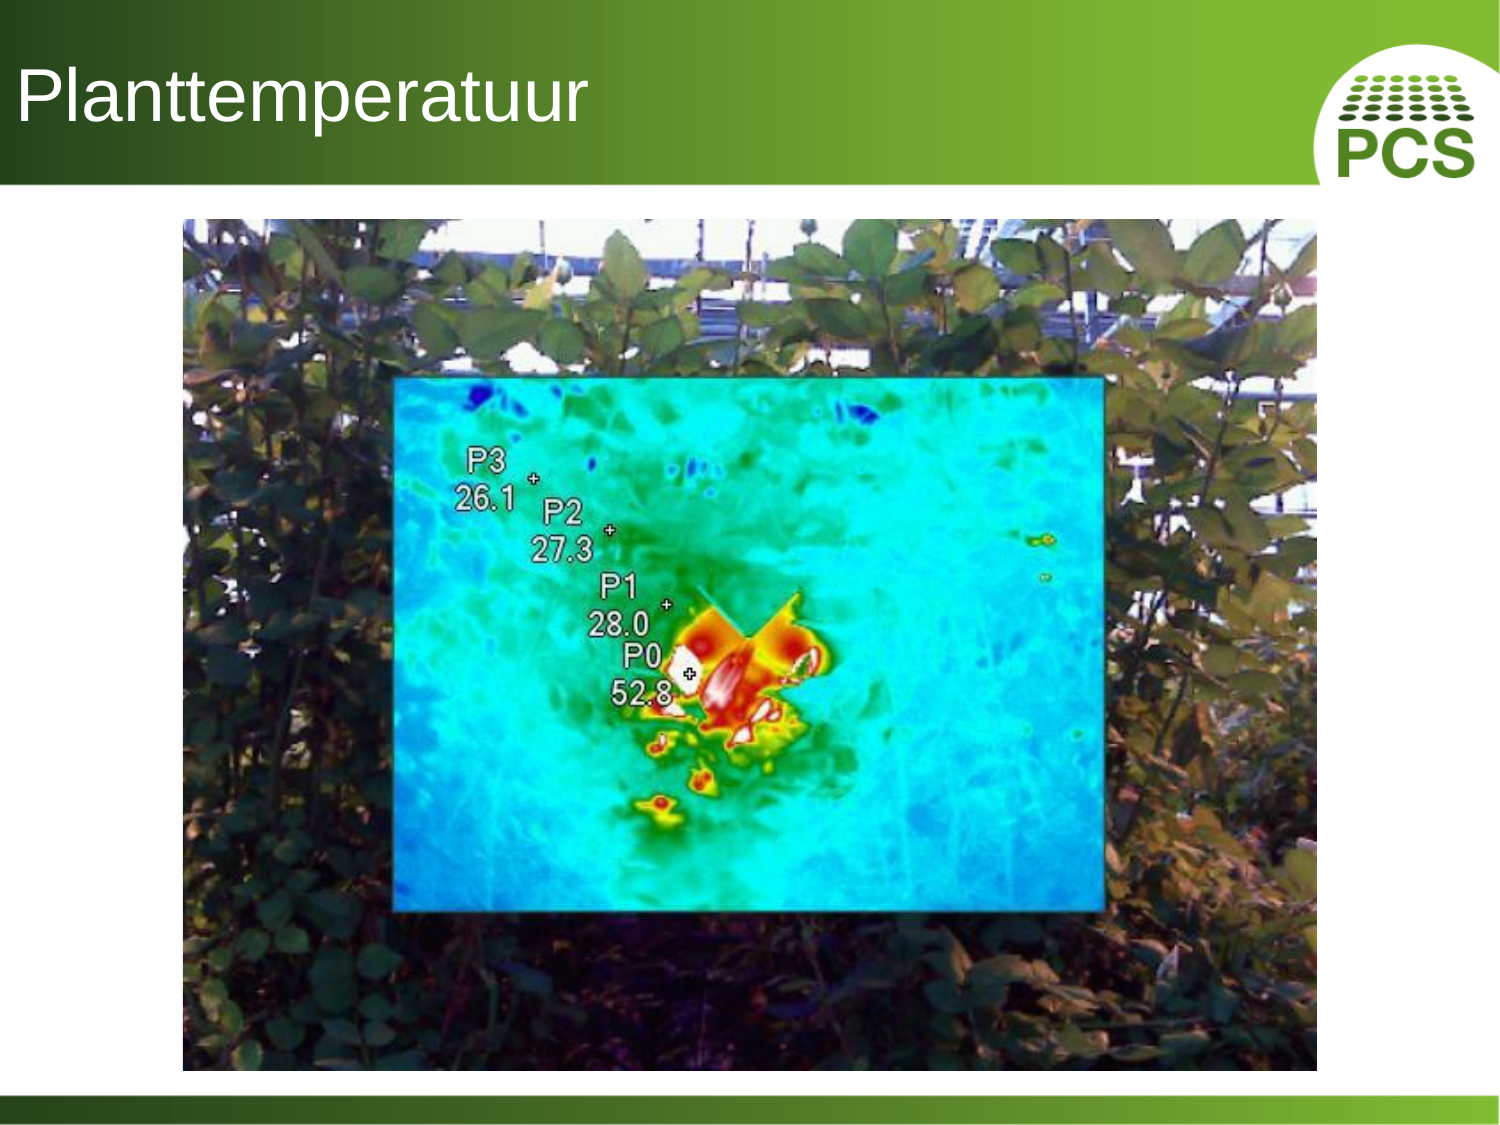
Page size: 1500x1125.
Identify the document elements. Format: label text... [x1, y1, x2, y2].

text_box [182, 219, 1317, 1071]
title Planttemperatuur [12, 44, 593, 235]
picture [0, 0, 1500, 1125]
